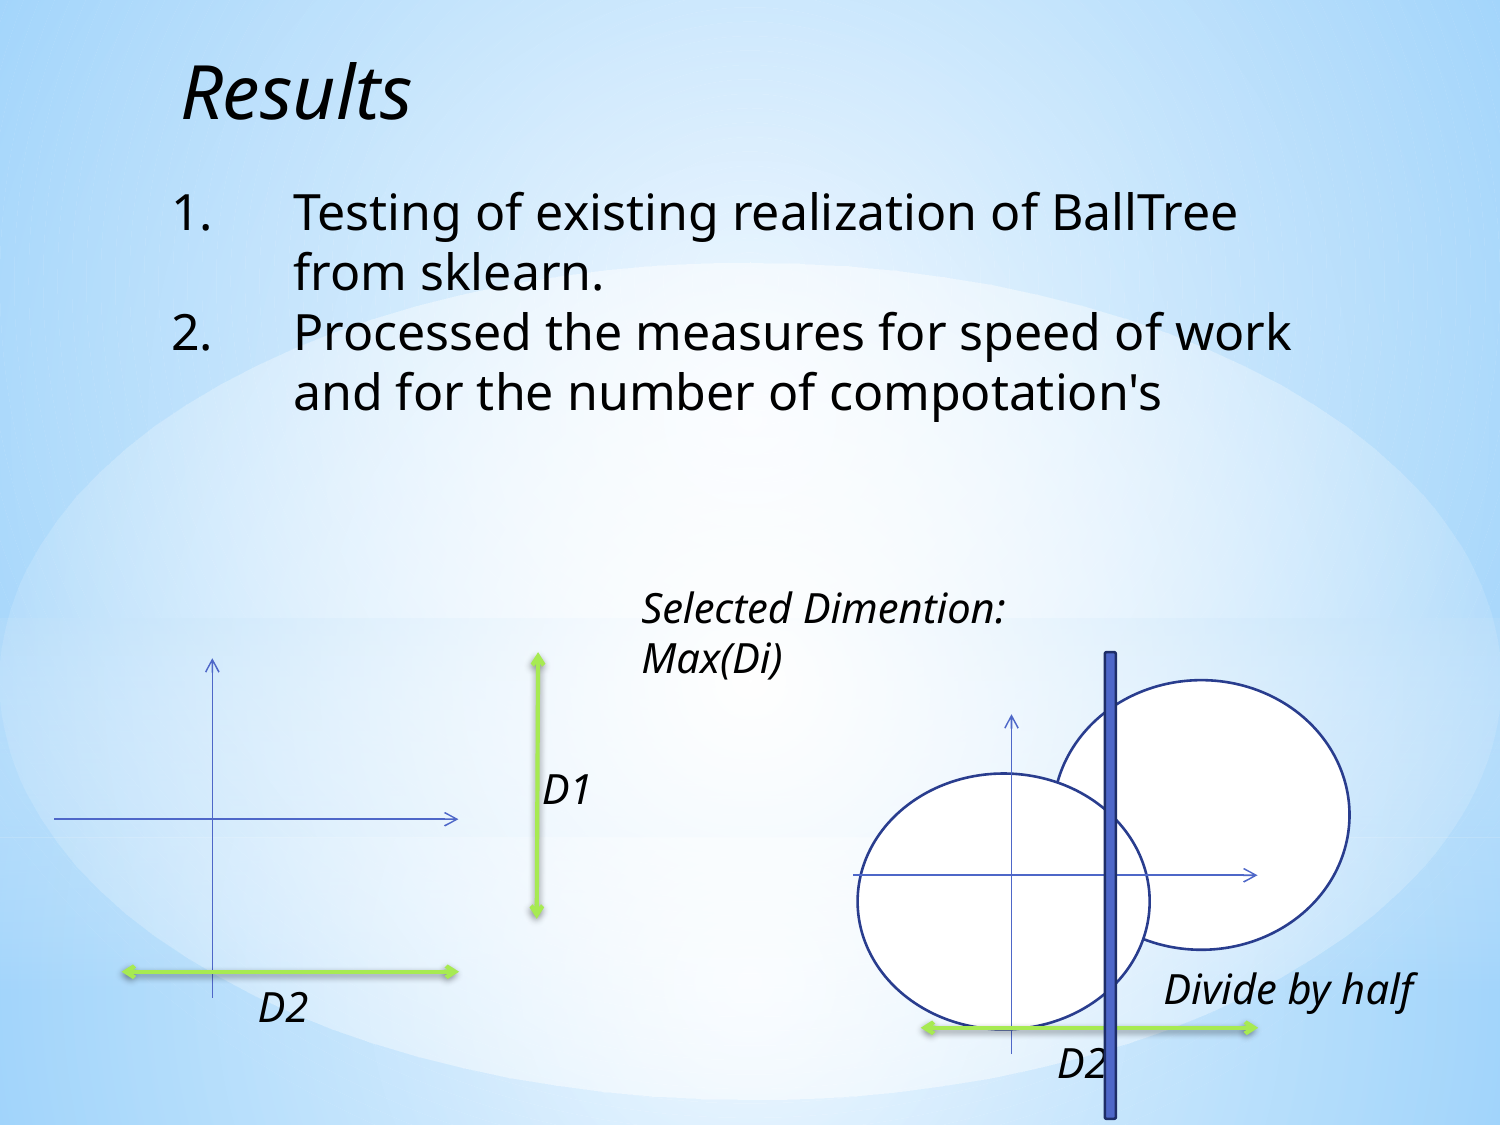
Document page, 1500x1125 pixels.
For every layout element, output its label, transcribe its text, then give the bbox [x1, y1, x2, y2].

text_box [853, 706, 1276, 1082]
text_box [1103, 650, 1118, 704]
text_box Testing of existing realization of BallTree from sklearn. Processed the measures for speed of work and for the number of compotation's [156, 172, 1309, 428]
text_box [1118, 678, 1351, 931]
text_box Selected Dimention: Max(Di) [626, 574, 1021, 689]
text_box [53, 650, 597, 1026]
text_box [1103, 1091, 1118, 1121]
text_box Results [165, 36, 429, 142]
text_box Divide by half [1281, 955, 1429, 1021]
